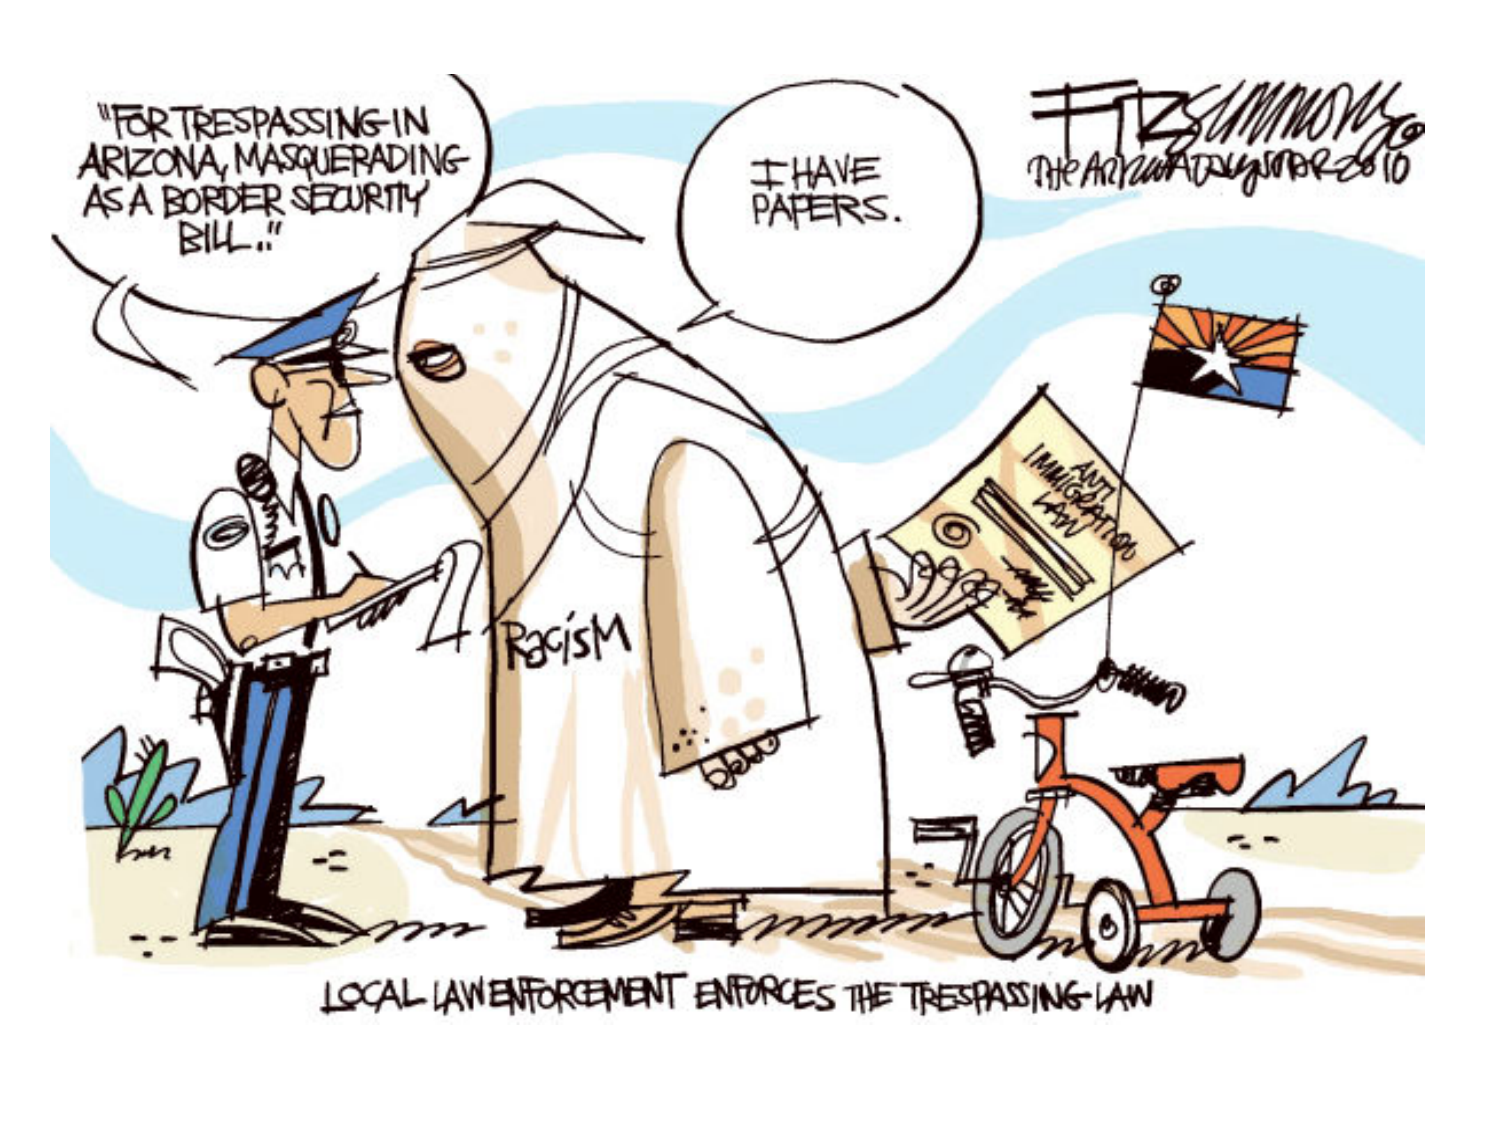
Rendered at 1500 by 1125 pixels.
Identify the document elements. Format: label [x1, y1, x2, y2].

picture [49, 74, 1426, 1026]
